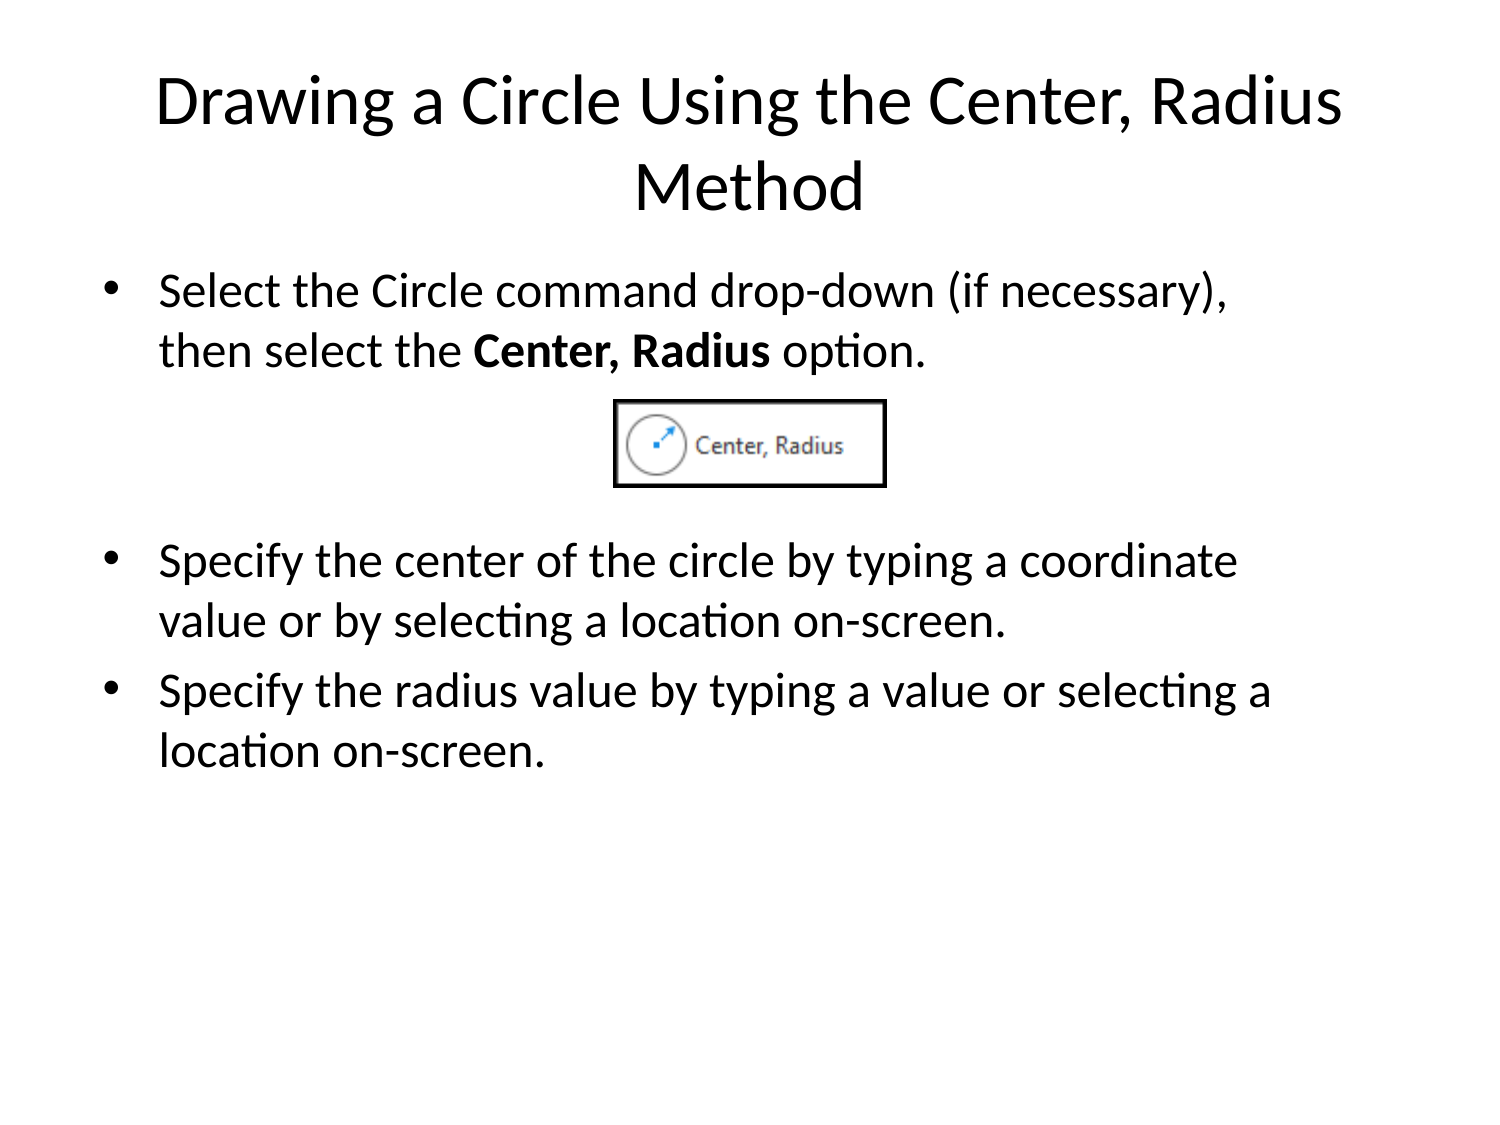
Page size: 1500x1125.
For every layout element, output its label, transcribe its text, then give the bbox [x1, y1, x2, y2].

picture [612, 399, 887, 489]
title Drawing a Circle Using the Center, Radius Method [75, 45, 1425, 233]
list Select the Circle command drop-down (if necessary), then select the Center, Radius option. Specify the center of the circle by typing a coordinate value or by selecting a location on-screen. Specify the radius value by typing a value or selecting a location on-screen. [87, 249, 1313, 950]
